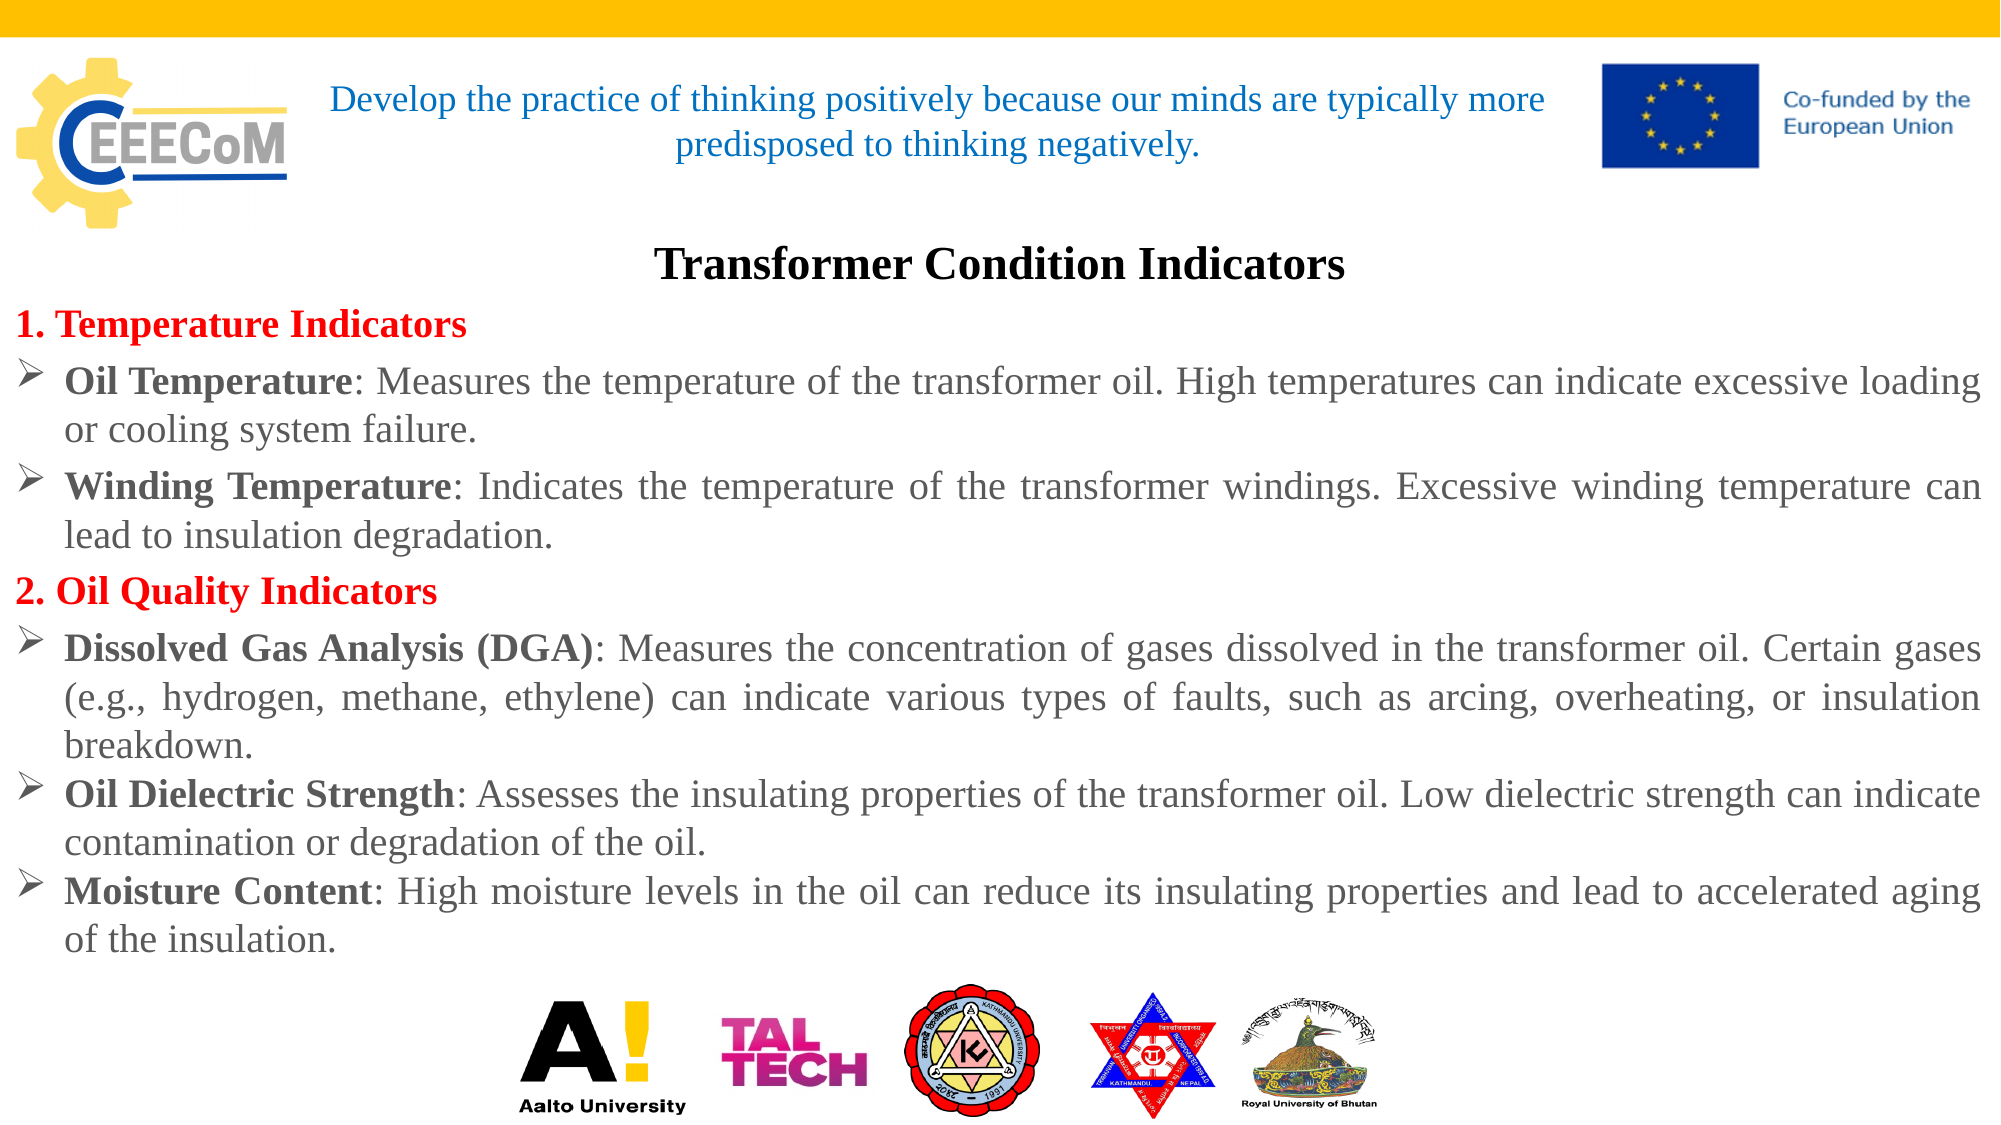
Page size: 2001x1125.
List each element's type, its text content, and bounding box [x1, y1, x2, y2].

picture [1595, 46, 2000, 181]
title Develop the practice of thinking positively because our minds are typically more predisposed to thinking negatively. [312, 37, 1565, 201]
picture [11, 50, 299, 224]
picture [512, 984, 1382, 1125]
list Transformer Condition Indicators 1. Temperature Indicators Oil Temperature: Measures the temperature of the transformer oil. High temperatures can indicate excessive loading or cooling system failure. Winding Temperature: Indicates the temperature of the transformer windings. Excessive winding temperature can lead to insulation degradation. 2. Oil Quality Indicators Dissolved Gas Analysis (DGA): Measures the concentration of gases dissolved in the transformer oil. Certain gases (e.g., hydrogen, methane, ethylene) can indicate various types of faults, such as arcing, overheating, or insulation breakdown. Oil Dielectric Strength: Assesses the insulating properties of the transformer oil. Low dielectric strength can indicate contamination or degradation of the oil. Moisture Content: High moisture levels in the oil can reduce its insulating properties and lead to accelerated aging of the insulation. [0, 224, 2000, 975]
